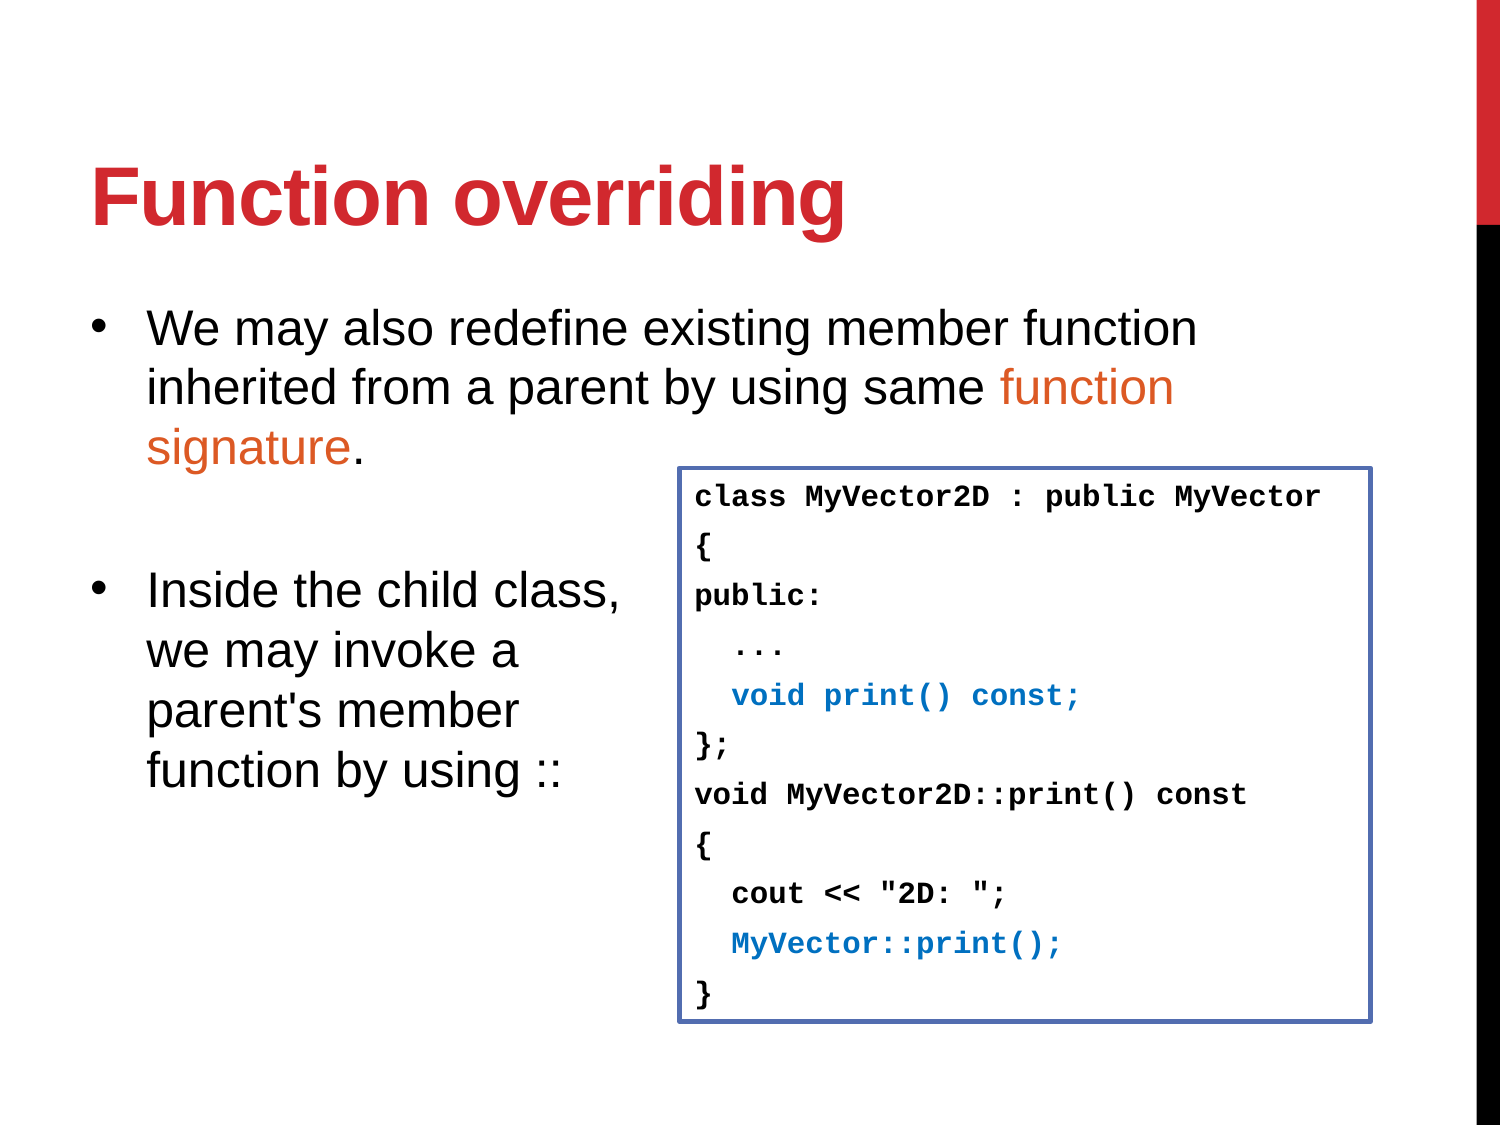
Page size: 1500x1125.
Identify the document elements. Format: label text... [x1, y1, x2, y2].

text_box class MyVector2D : public MyVector { public: ... void print() const; }; void MyVector2D::print() const { cout << "2D: "; MyVector::print(); } [677, 466, 1373, 1024]
list We may also redefine existing member function inherited from a parent by using same function signature. Inside the child class, we may invoke a parent's member function by using :: [75, 287, 1325, 1005]
title Function overriding [75, 25, 1025, 250]
